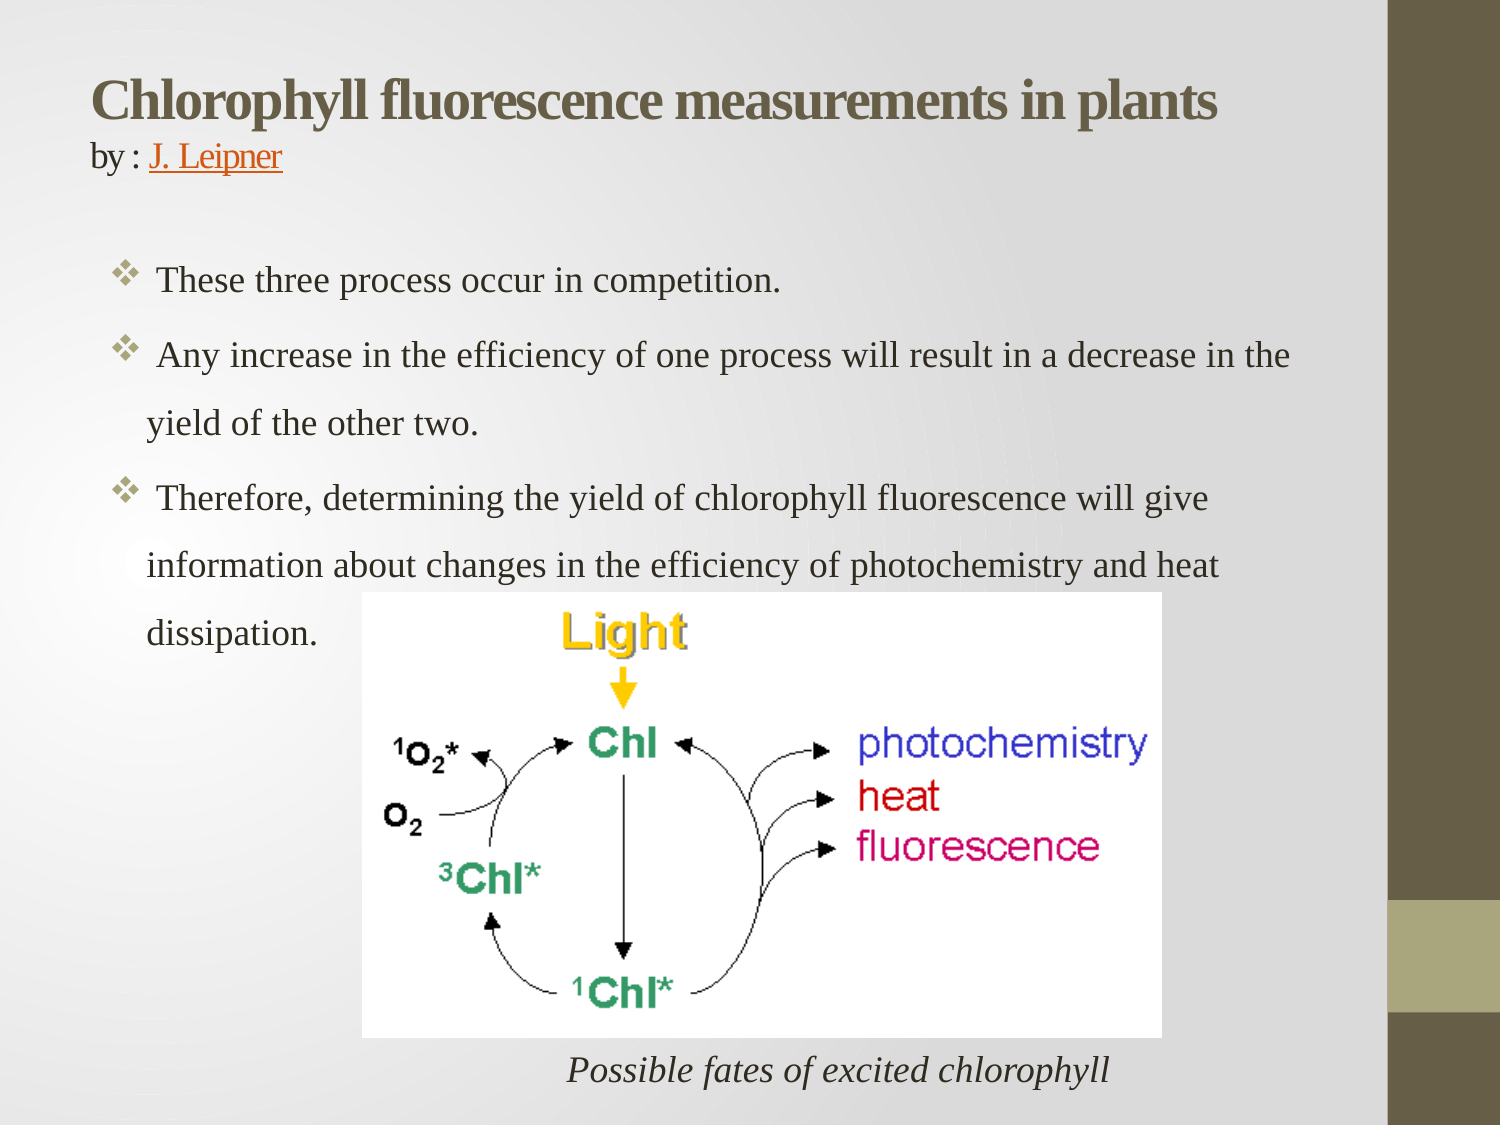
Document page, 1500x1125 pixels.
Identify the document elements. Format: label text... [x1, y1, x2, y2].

list These three process occur in competition. Any increase in the efficiency of one process will result in a decrease in the yield of the other two. Therefore, determining the yield of chlorophyll fluorescence will give information about changes in the efficiency of photochemistry and heat dissipation. [75, 224, 1325, 1013]
text_box Possible fates of excited chlorophyll [551, 1044, 1126, 1098]
title Chlorophyll fluorescence measurements in plants by : J. Leipner [75, 24, 1325, 213]
picture [361, 591, 1162, 1038]
